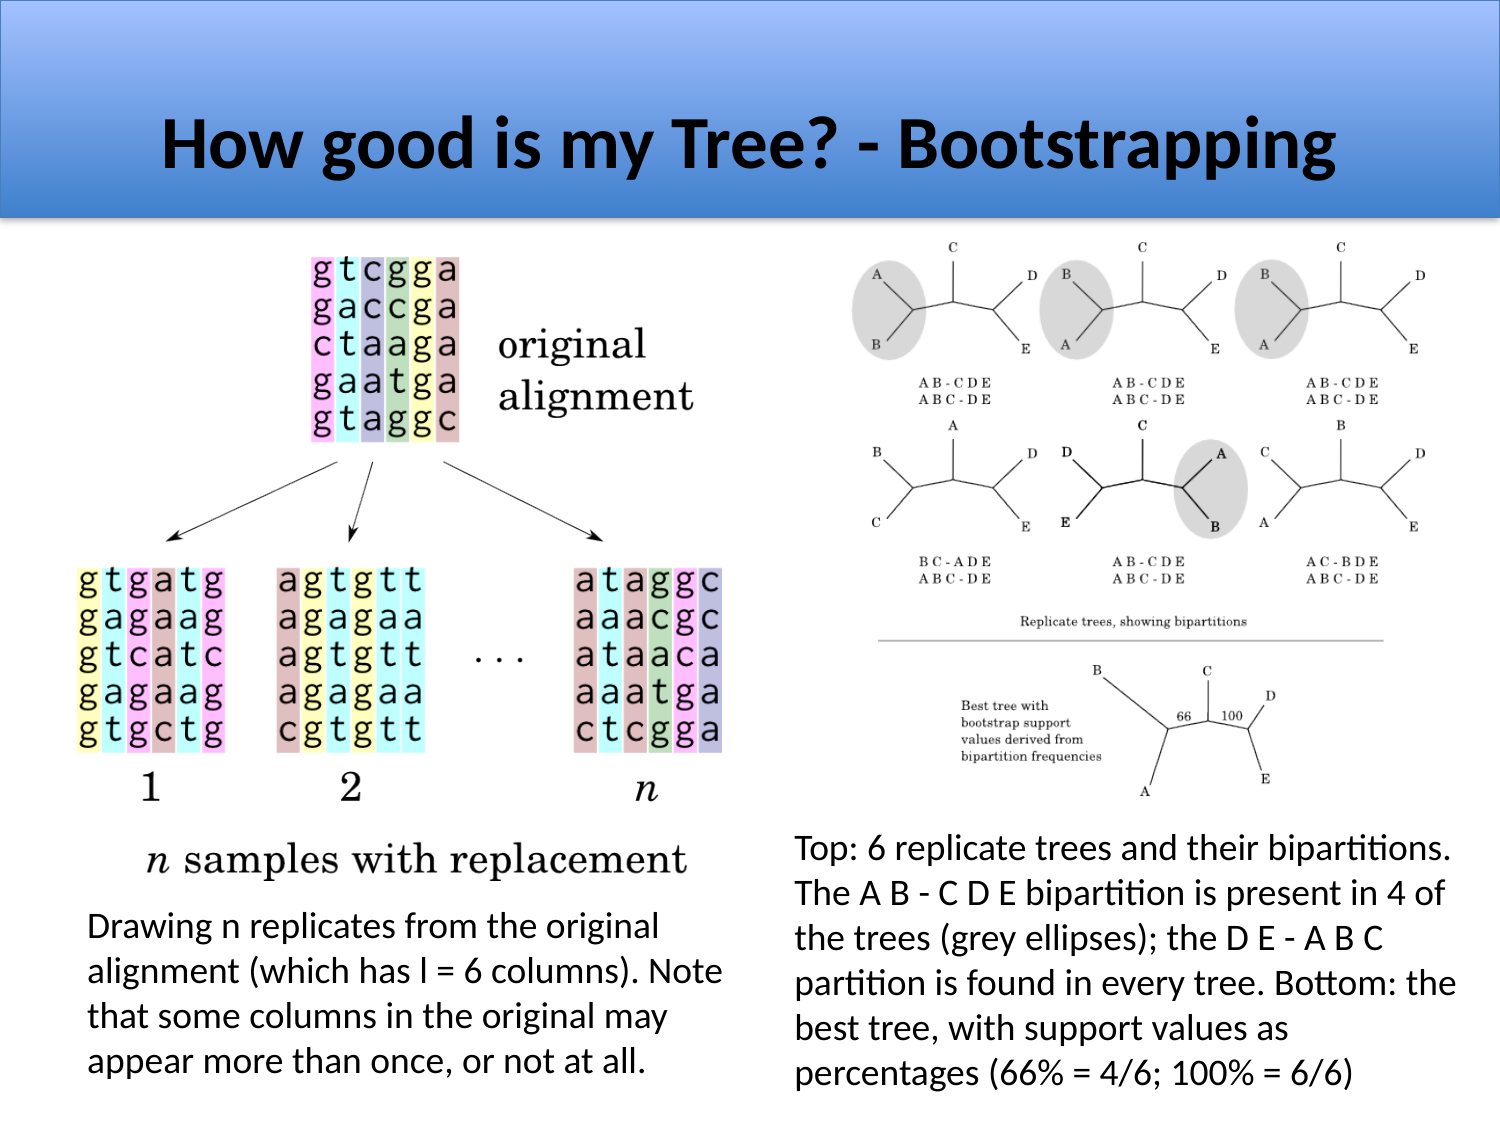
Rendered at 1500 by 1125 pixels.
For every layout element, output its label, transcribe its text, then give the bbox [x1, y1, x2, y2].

title How good is my Tree? - Bootstrapping [75, 45, 1425, 233]
text_box Drawing n replicates from the original alignment (which has l = 6 columns). Note that some columns in the original may appear more than once, or not at all. [72, 893, 751, 1089]
picture [849, 242, 1426, 797]
text_box Top: 6 replicate trees and their bipartitions. The A B - C D E bipartition is present in 4 of the trees (grey ellipses); the D E - A B C partition is found in every tree. Bottom: the best tree, with support values as percentages (66% = 4/6; 100% = 6/6) [779, 815, 1477, 1101]
picture [77, 256, 722, 881]
